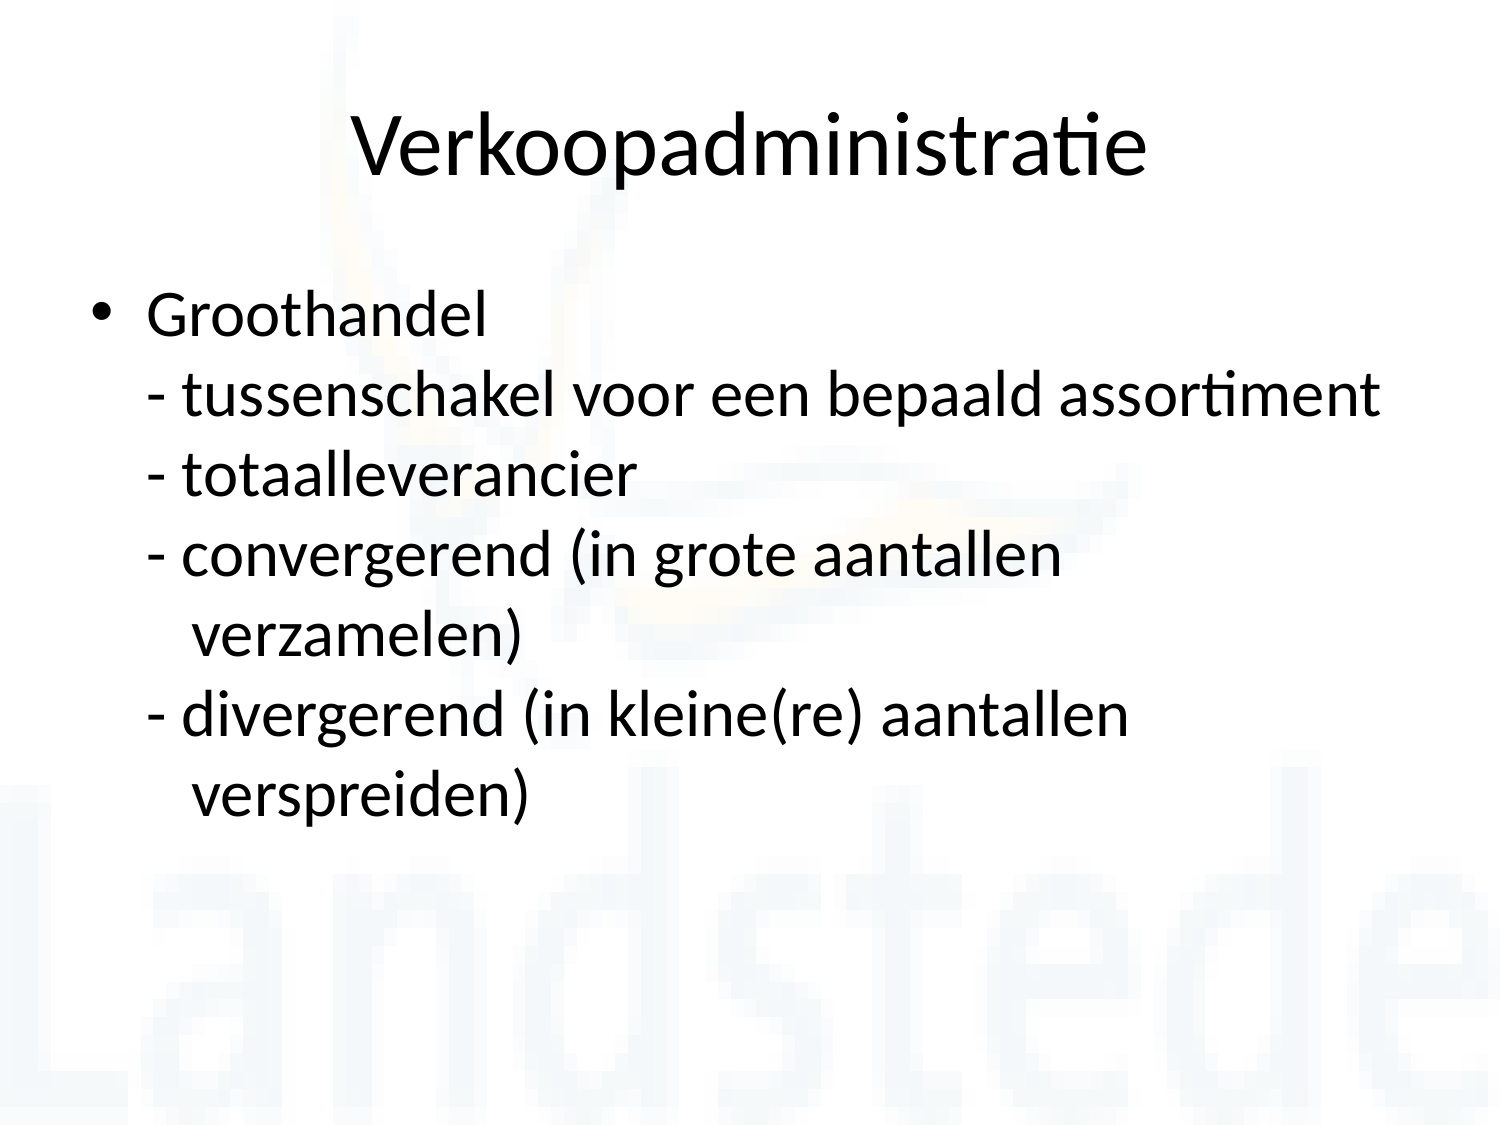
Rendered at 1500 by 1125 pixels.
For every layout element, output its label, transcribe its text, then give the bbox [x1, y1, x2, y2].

title Verkoopadministratie [75, 45, 1425, 233]
list Groothandel - tussenschakel voor een bepaald assortiment - totaalleverancier - convergerend (in grote aantallen verzamelen) - divergerend (in kleine(re) aantallen verspreiden) [75, 262, 1425, 1005]
